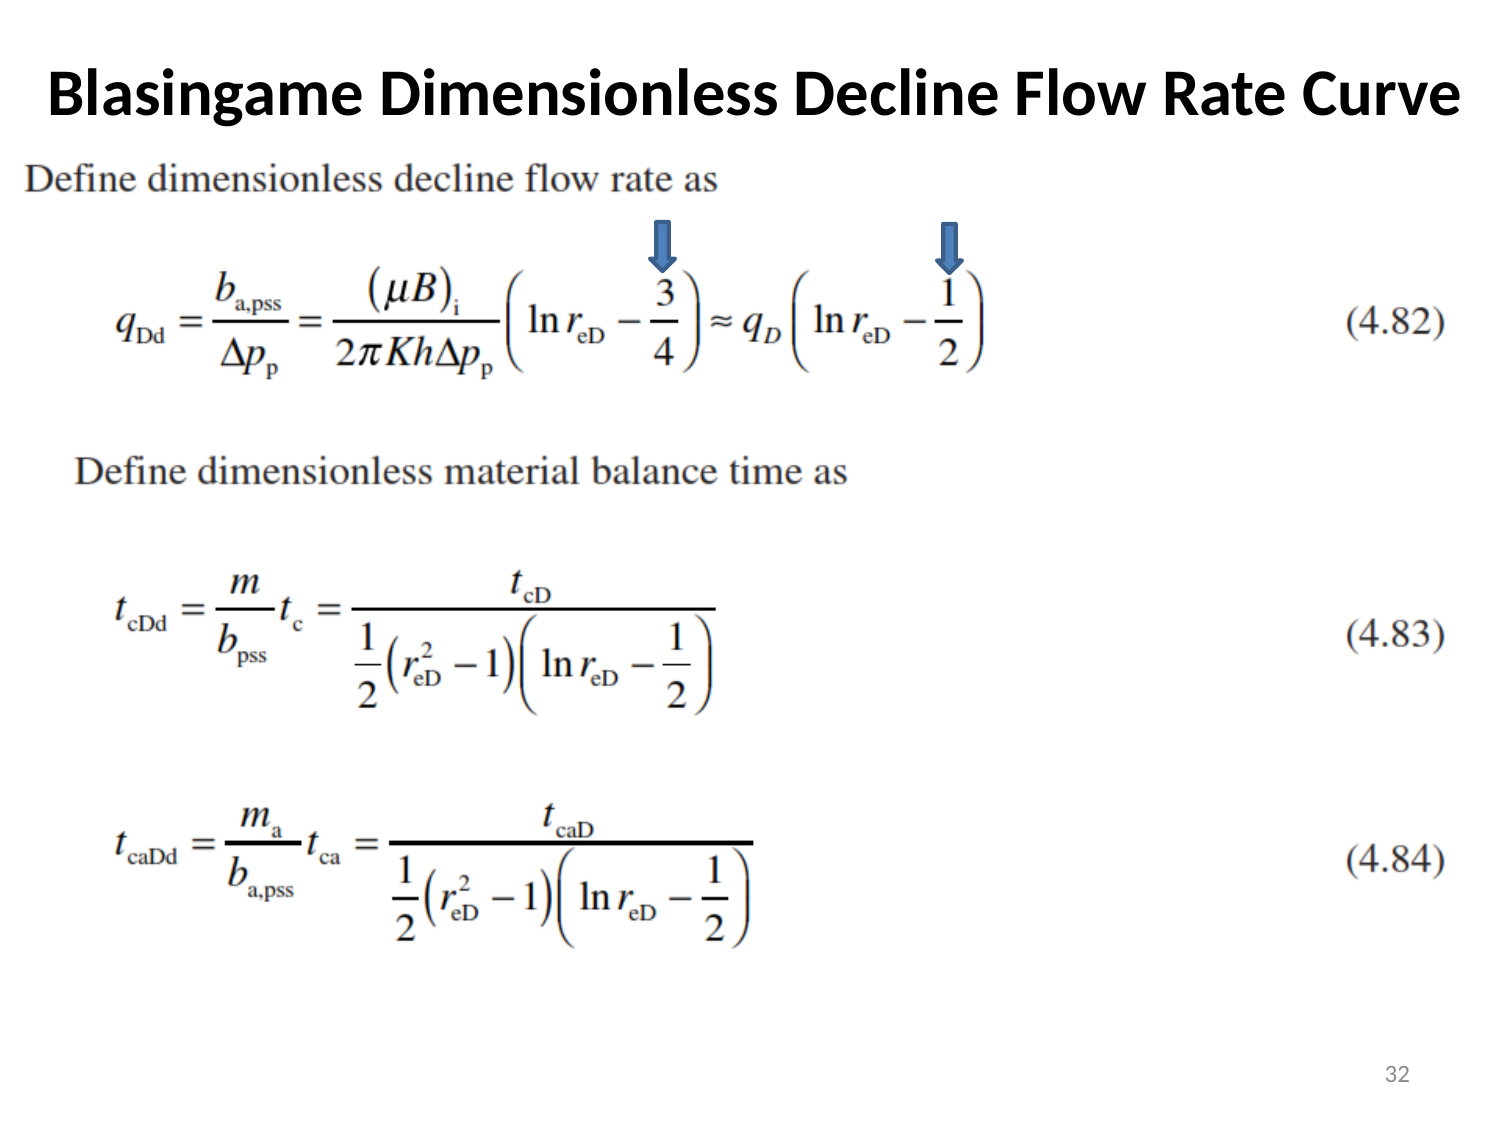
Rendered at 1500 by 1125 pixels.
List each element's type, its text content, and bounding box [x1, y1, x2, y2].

slide_number 32 [1074, 1042, 1425, 1103]
picture [0, 148, 1500, 977]
text_box Blasingame Dimensionless Decline Flow Rate Curve [32, 41, 1479, 136]
